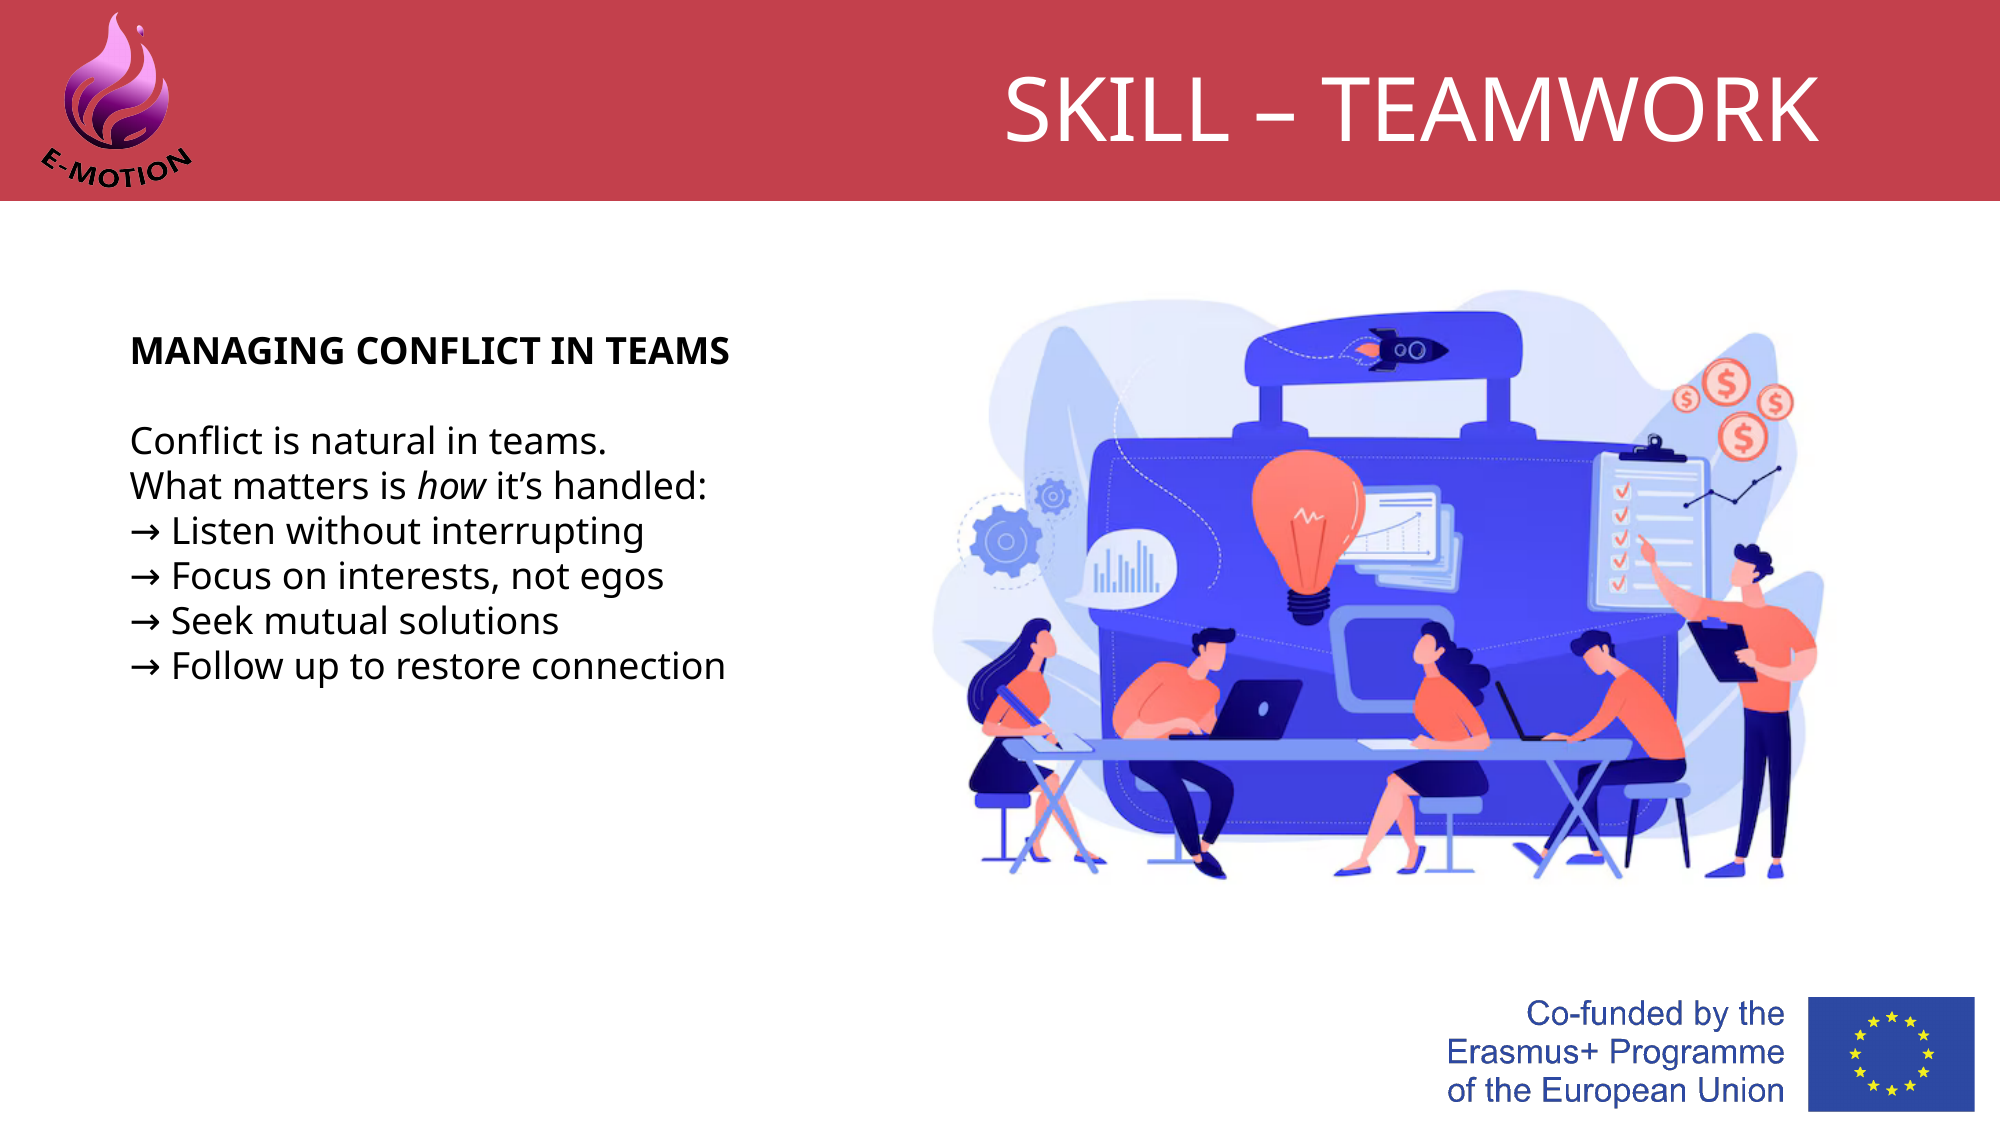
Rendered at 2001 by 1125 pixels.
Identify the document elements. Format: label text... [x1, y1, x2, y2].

text_box SKILL – TEAMWORK [576, 44, 1836, 319]
picture [0, 0, 253, 247]
text_box MANAGING CONFLICT IN TEAMS Conflict is natural in teams. What matters is how it’s handled: → Listen without interrupting → Focus on interests, not egos → Seek mutual solutions → Follow up to restore connection [114, 319, 863, 695]
picture [1396, 995, 1975, 1116]
picture [868, 246, 1886, 924]
